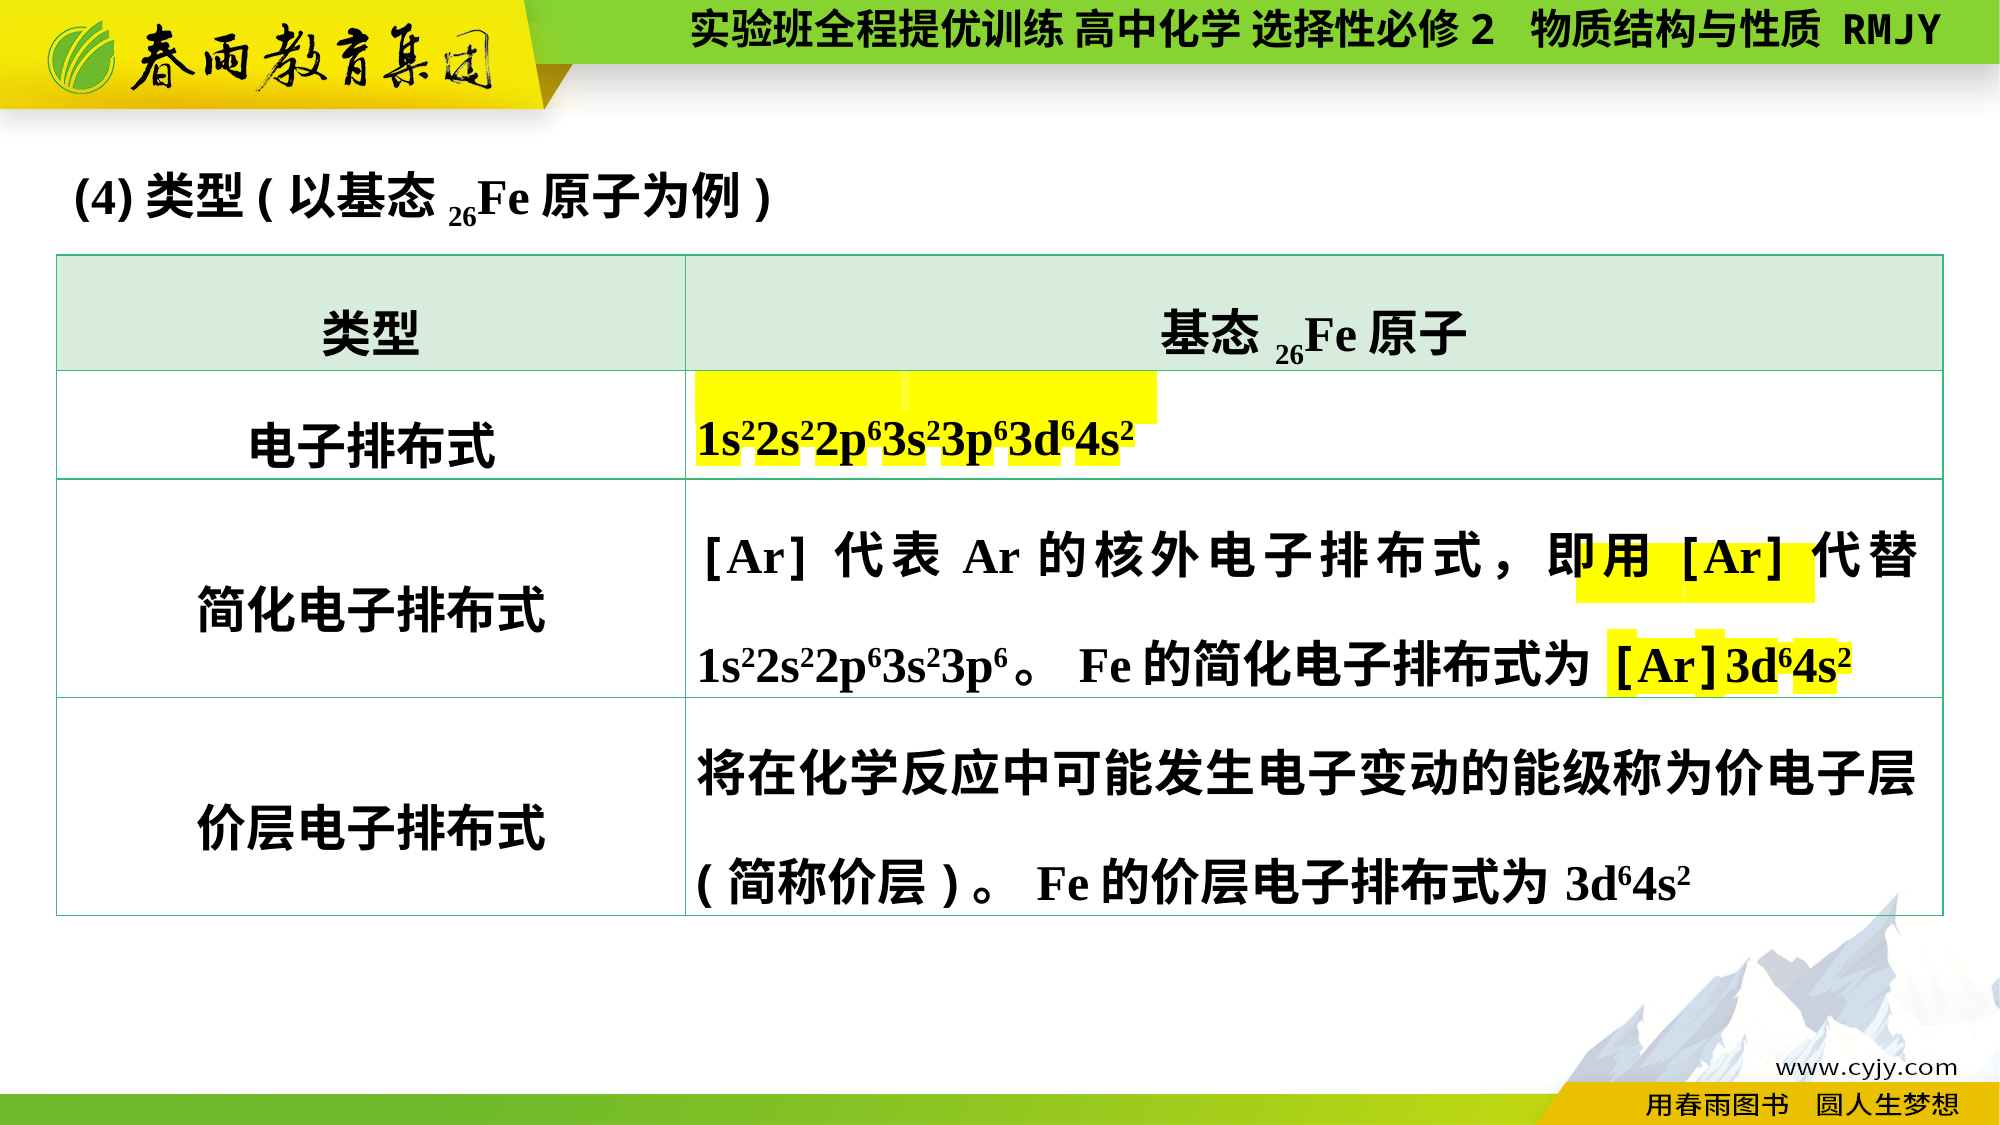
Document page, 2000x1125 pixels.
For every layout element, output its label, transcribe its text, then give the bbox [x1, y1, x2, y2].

table_header 类型 [57, 256, 685, 370]
list (4)类型(以基态26Fe原子为例) [59, 122, 1944, 217]
table_cell 电子排布式 [57, 371, 685, 478]
table_cell [Ar]代表Ar的核外电子排布式，即用[Ar]代替1s22s22p63s23p6。Fe的简化电子排布式为[Ar]3d64s2 [686, 480, 1942, 697]
table_cell 价层电子排布式 [57, 698, 685, 915]
picture [0, 0, 2000, 1125]
table_header 基态26Fe原子 [686, 256, 1942, 370]
table_cell 1s22s22p63s23p63d64s2 [686, 371, 1942, 478]
table_cell 简化电子排布式 [57, 480, 685, 697]
table_cell 将在化学反应中可能发生电子变动的能级称为价电子层(简称价层)。Fe的价层电子排布式为3d64s2 [686, 698, 1942, 915]
